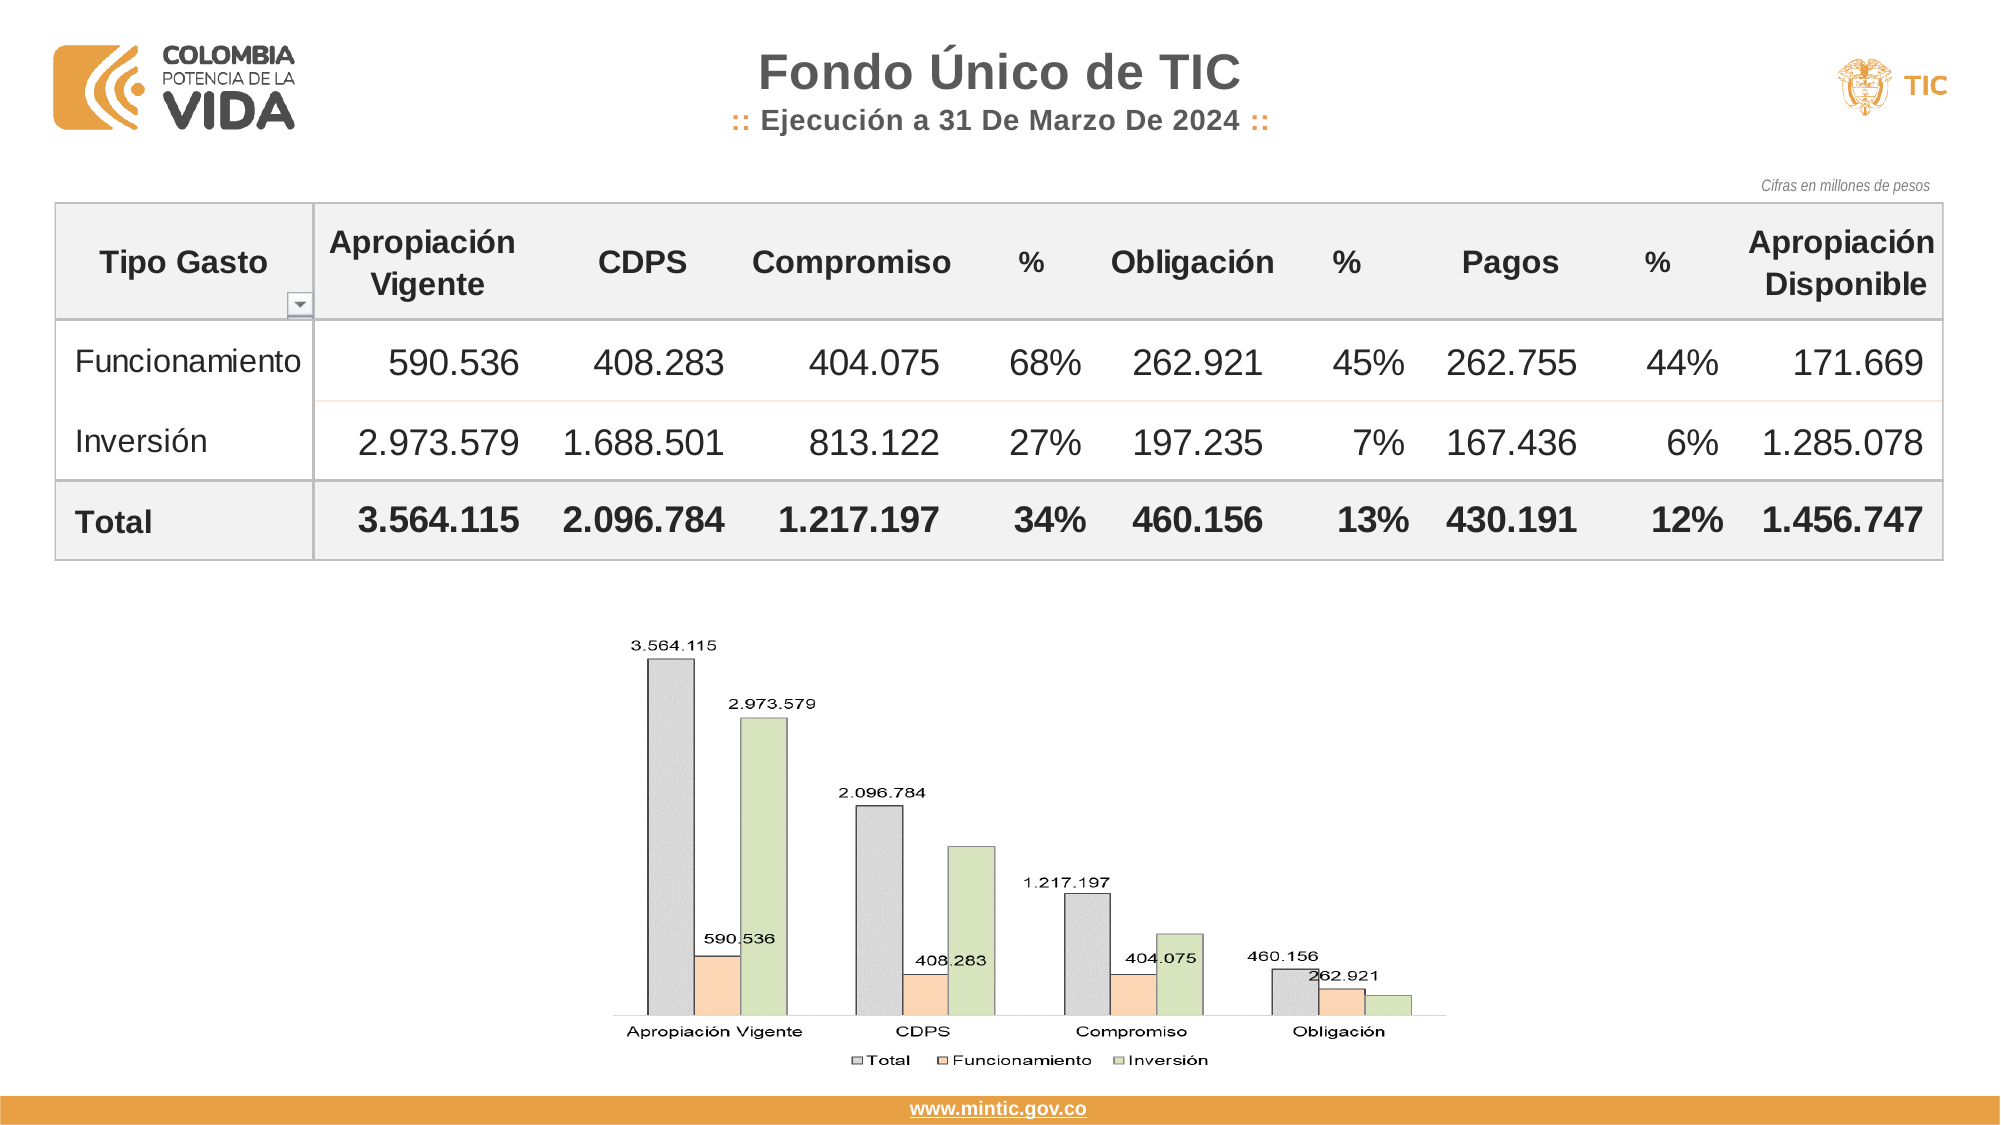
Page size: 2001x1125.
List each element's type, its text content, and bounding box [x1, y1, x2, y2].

text_box Cifras en millones de pesos [1590, 167, 1946, 202]
text_box Fondo Único de TIC :: Ejecución a 31 De Marzo De 2024 :: [442, 32, 1558, 144]
text_box www.mintic.gov.co [908, 1094, 1092, 1120]
picture [0, 0, 2001, 1125]
